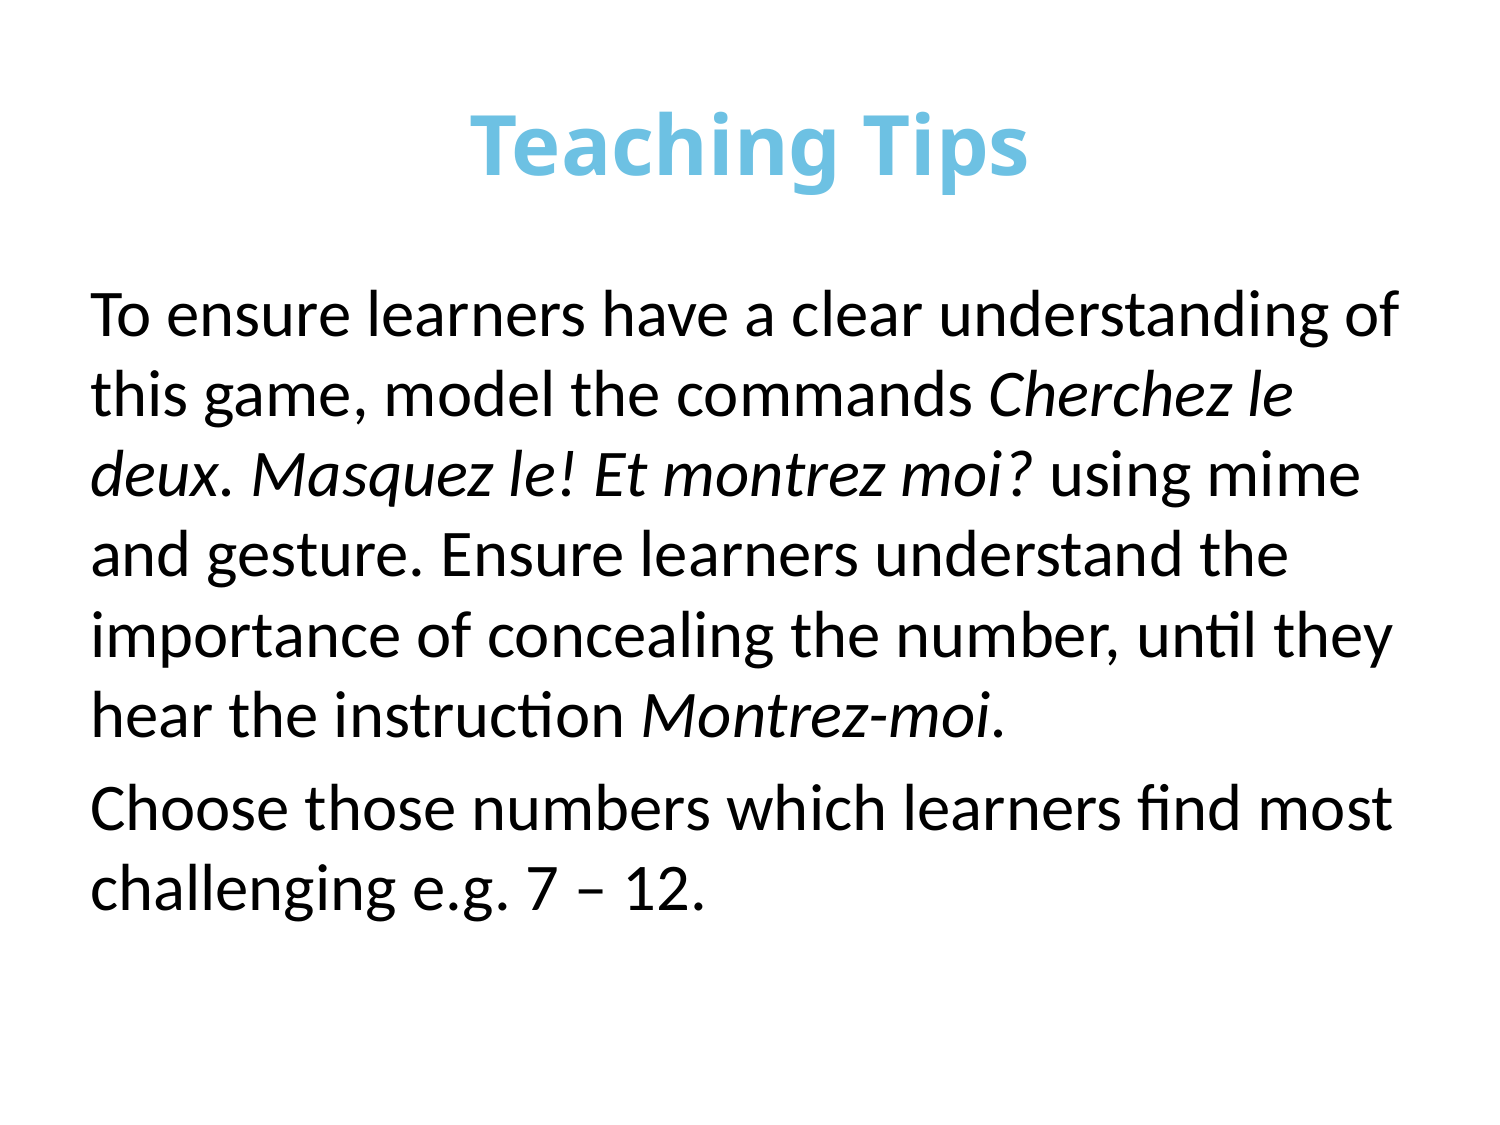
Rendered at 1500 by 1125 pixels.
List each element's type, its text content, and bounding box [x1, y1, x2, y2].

title Teaching Tips [75, 45, 1425, 233]
list To ensure learners have a clear understanding of this game, model the commands Cherchez le deux. Masquez le! Et montrez moi? using mime and gesture. Ensure learners understand the importance of concealing the number, until they hear the instruction Montrez-moi. Choose those numbers which learners find most challenging e.g. 7 – 12. [75, 262, 1425, 1005]
